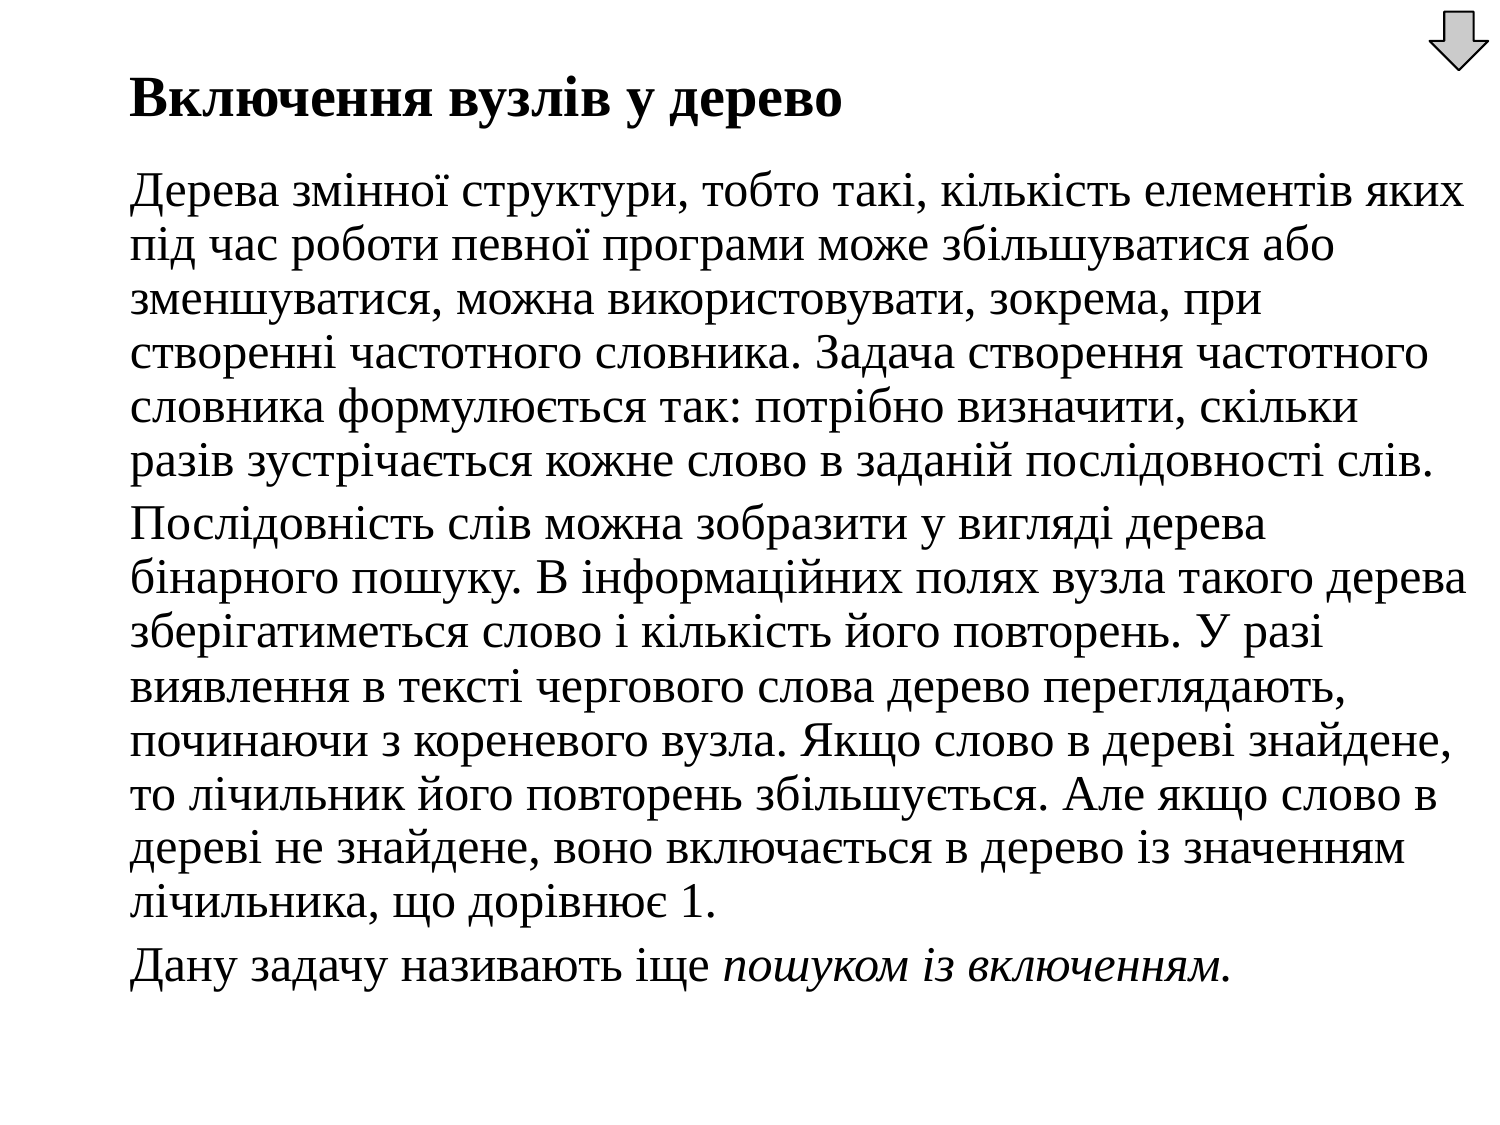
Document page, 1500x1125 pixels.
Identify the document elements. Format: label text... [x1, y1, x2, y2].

text_box [1429, 11, 1489, 71]
list Включення вузлів у дерево Дерева змінної структури, тобто такі, кількість елементів яких під час роботи певної програми може збільшуватися або зменшуватися, можна використовувати, зокрема, при створенні частотного словника. Задача створення частотного словника формулюється так: потрібно визначити, скільки разів зустрічається кожне слово в заданій послідовності слів. Послідовність слів можна зобразити у вигляді дерева бінарного пошуку. В інформаційних полях вузла такого дерева зберігатиметься слово і кількість його повторень. У разі виявлення в тексті чергового слова дерево переглядають, починаючи з кореневого вузла. Якщо слово в дереві знайдене, то лічильник його повторень збільшується. Але якщо слово в дереві не знайдене, воно включається в дерево із значенням лічильника, що дорівнює 1. Дану задачу називають іще пошуком із включенням. [0, 58, 1500, 1125]
